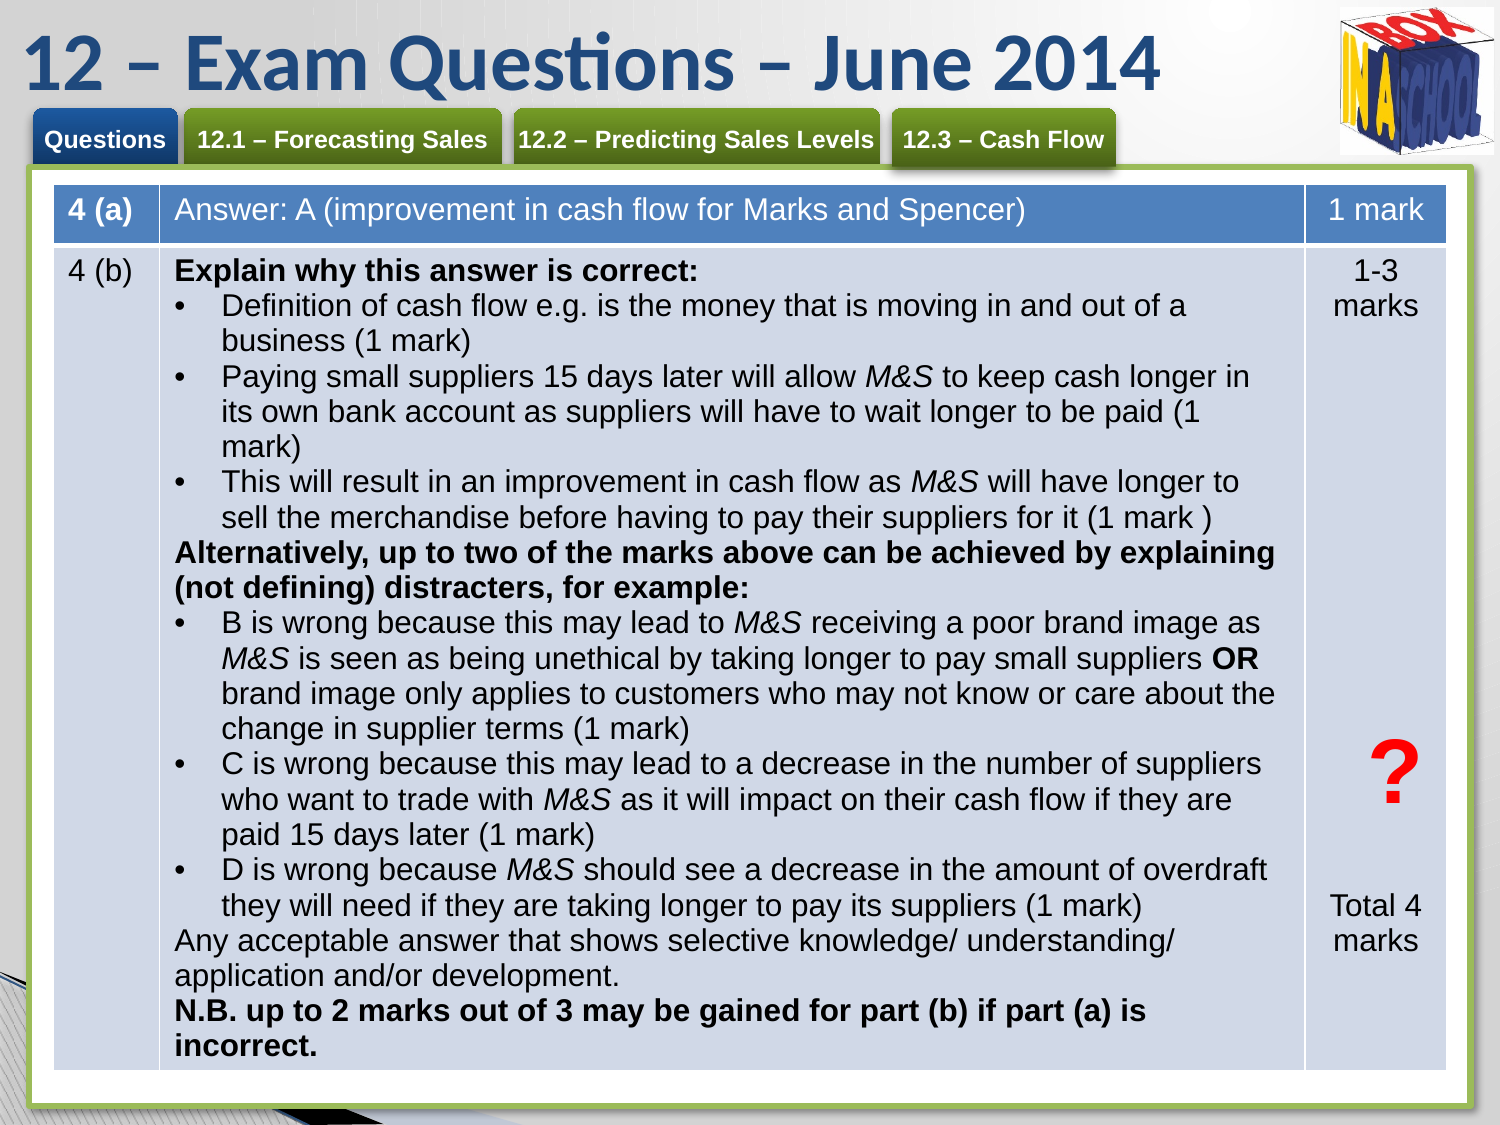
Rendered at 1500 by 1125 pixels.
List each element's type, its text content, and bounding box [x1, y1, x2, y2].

table_header 1 mark [1306, 185, 1446, 243]
table_cell 1-3 marks Total 4 marks [1306, 248, 1446, 1070]
table_cell 4 (b) [54, 248, 159, 1070]
picture [1340, 7, 1495, 155]
table_header 4 (a) [54, 185, 159, 243]
table_header Answer: A (improvement in cash flow for Marks and Spencer) [160, 185, 1304, 243]
text_box ? [1352, 704, 1424, 829]
picture [281, 1114, 303, 1125]
title 12 – Exam Questions – June 2014 [5, 11, 1270, 102]
table_cell Explain why this answer is correct: Definition of cash flow e.g. is the money that is moving in and out of a business (1 mark) Paying small suppliers 15 days later will allow M&S to keep cash longer in its own bank account as suppliers will have to wait longer to be paid (1 mark) This will result in an improvement in cash flow as M&S will have longer to sell the merchandise before having to pay their suppliers for it (1 mark ) Alternatively, up to two of the marks above can be achieved by explaining (not defining) distracters, for example: B is wrong because this may lead to M&S receiving a poor brand image as M&S is seen as being unethical by taking longer to pay small suppliers OR brand image only applies to customers who may not know or care about the change in supplier terms (1 mark) C is wrong because this may lead to a decrease in the number of suppliers who want to trade with M&S as it will impact on their cash flow if they are paid 15 days later (1 mark) D is wrong because M&S should see a decrease in the amount of overdraft they will need if they are taking longer to pay its suppliers (1 mark) Any acceptable answer that shows selective knowledge/ understanding/ application and/or development. N.B. up to 2 marks out of 3 may be gained for part (b) if part (a) is incorrect. [160, 248, 1304, 1070]
